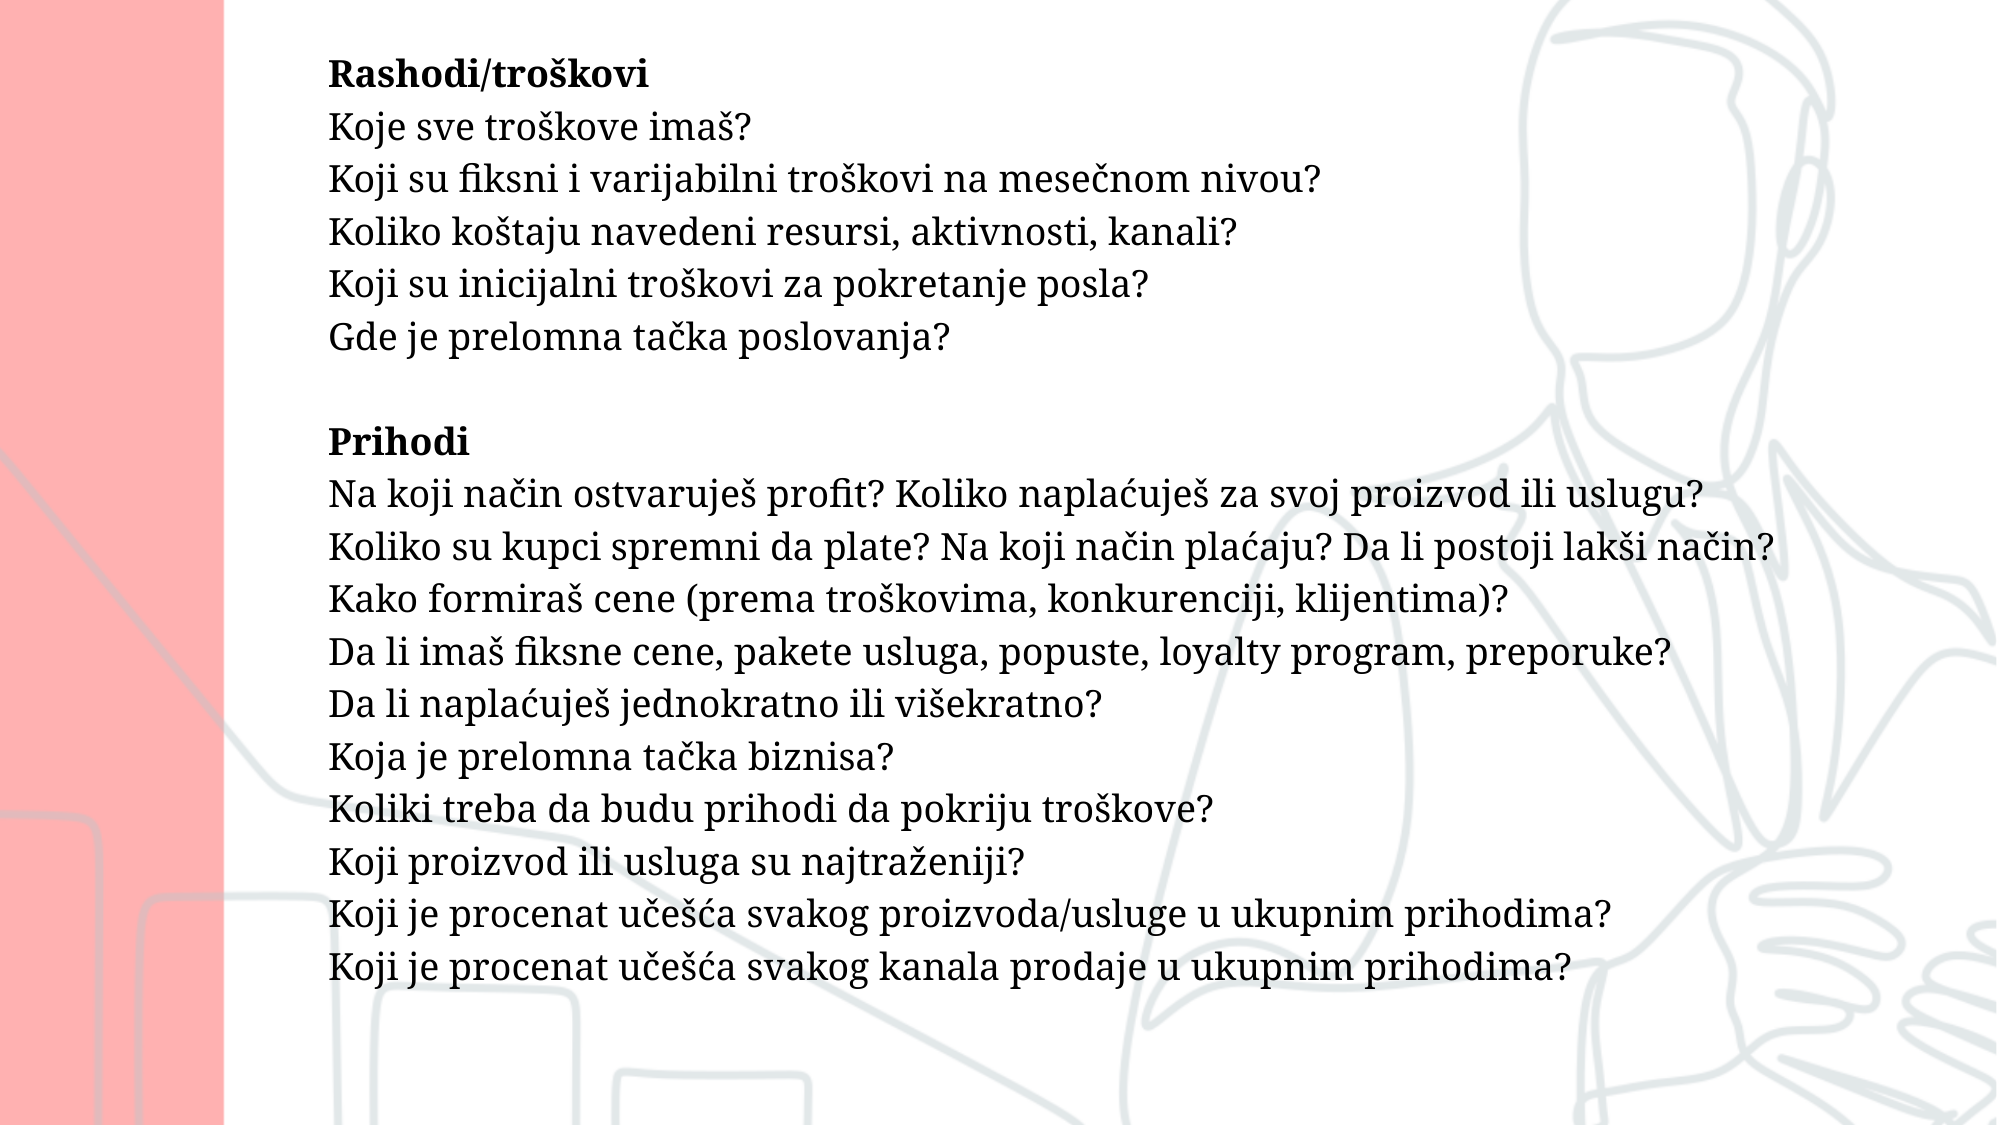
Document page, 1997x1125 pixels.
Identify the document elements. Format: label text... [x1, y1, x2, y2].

list Rashodi/troškovi Koje sve troškove imaš? Koji su fiksni i varijabilni troškovi na mesečnom nivou? Koliko koštaju navedeni resursi, aktivnosti, kanali? Koji su inicijalni troškovi za pokretanje posla? Gde je prelomna tačka poslovanja? Prihodi Na koji način ostvaruješ profit? Koliko naplaćuješ za svoj proizvod ili uslugu? Koliko su kupci spremni da plate? Na koji način plaćaju? Da li postoji lakši način? Kako formiraš cene (prema troškovima, konkurenciji, klijentima)? Da li imaš fiksne cene, pakete usluga, popuste, loyalty program, preporuke? Da li naplaćuješ jednokratno ili višekratno? Koja je prelomna tačka biznisa? Koliki treba da budu prihodi da pokriju troškove? Koji proizvod ili usluga su najtraženiji? Koji je procenat učešća svakog proizvoda/usluge u ukupnim prihodima? Koji je procenat učešća svakog kanala prodaje u ukupnim prihodima? [313, 42, 1849, 1125]
